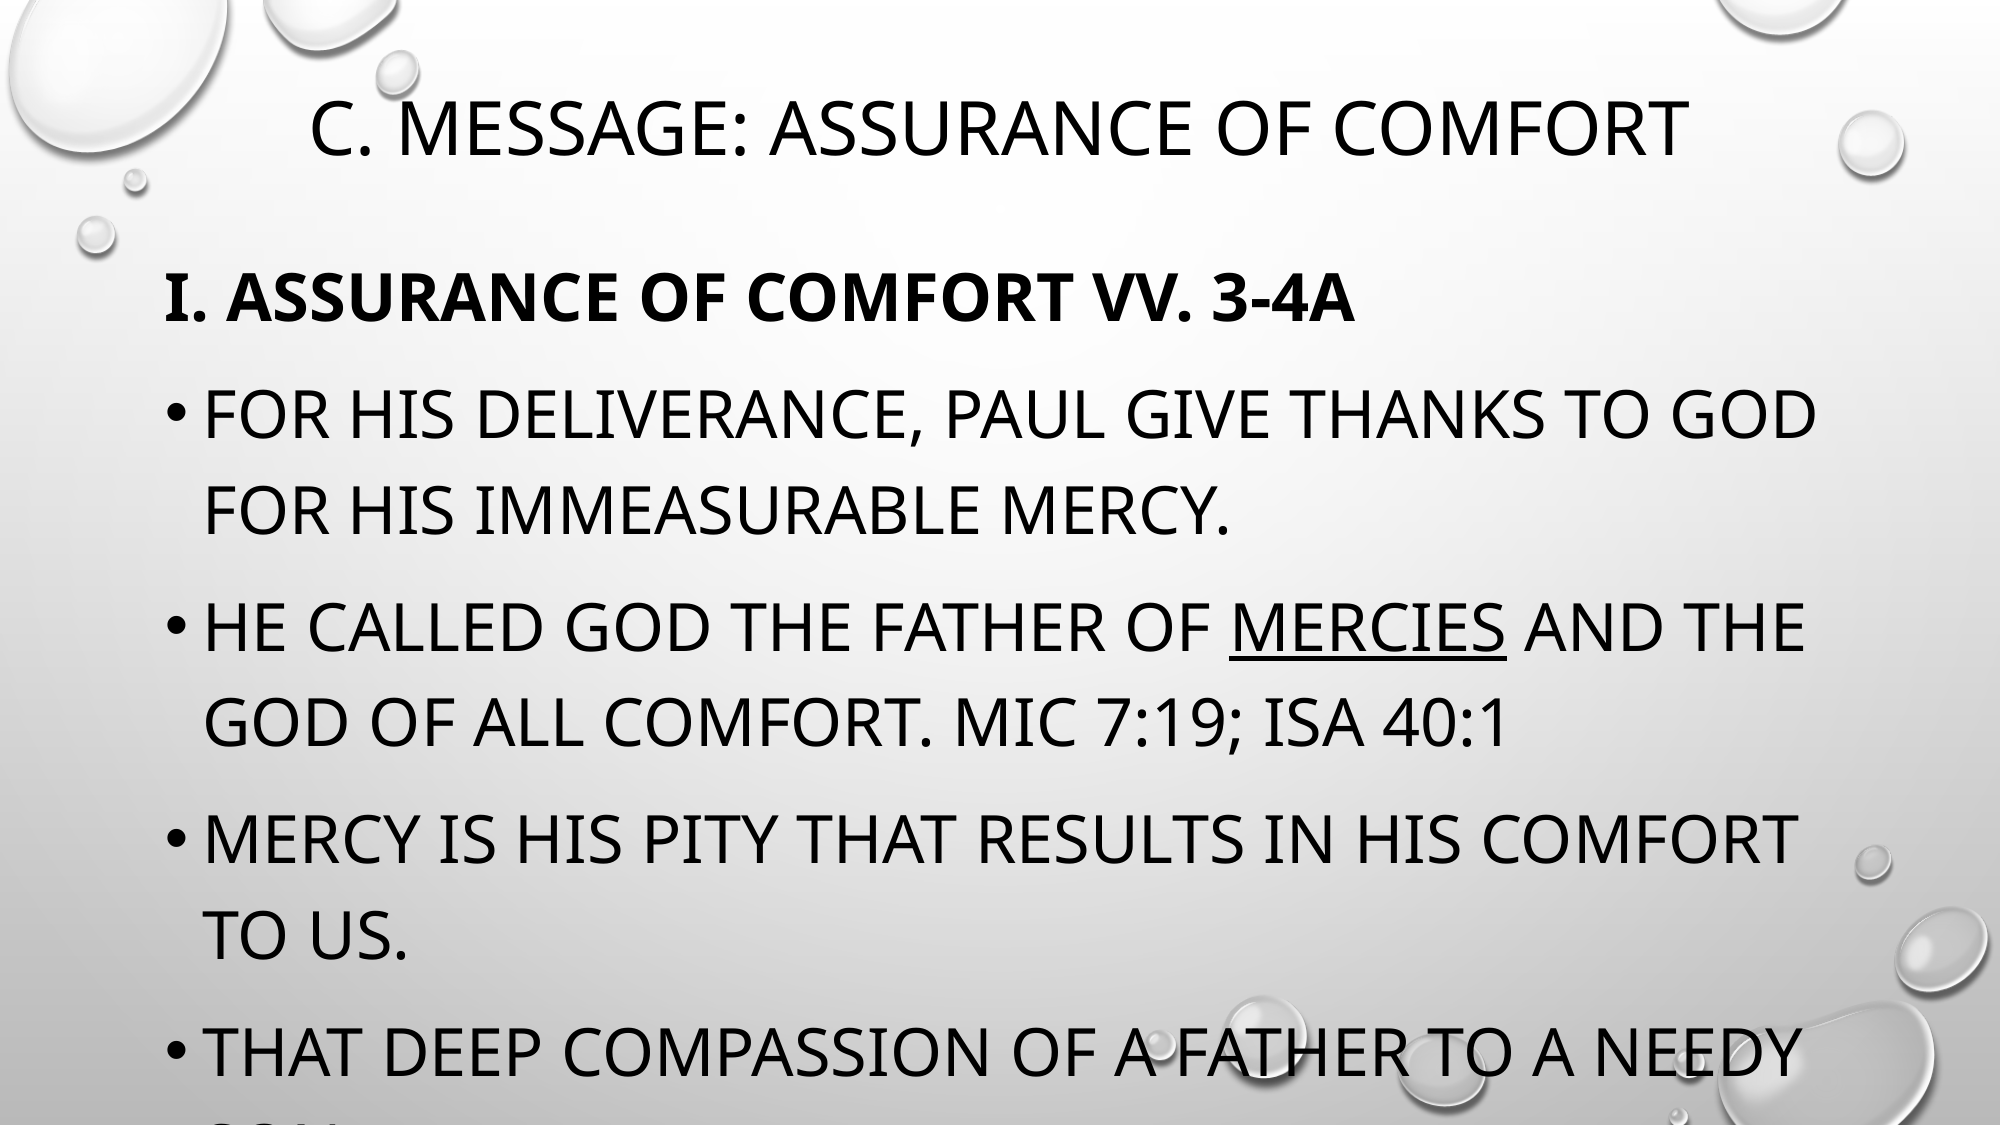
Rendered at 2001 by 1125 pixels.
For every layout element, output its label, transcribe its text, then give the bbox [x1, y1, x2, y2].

picture [0, 0, 2000, 1125]
list I. Assurance of comfort vv. 3-4a For his deliverance, Paul give thanks to god for his immeasurable mercy. He called god the father of mercies and the god of all comfort. Mic 7:19; isa 40:1 Mercy is his pity that results in his comfort to us. That deep compassion of a father to a needy son. [149, 231, 1850, 794]
title c. message: assurance of comfort [149, 0, 1850, 231]
